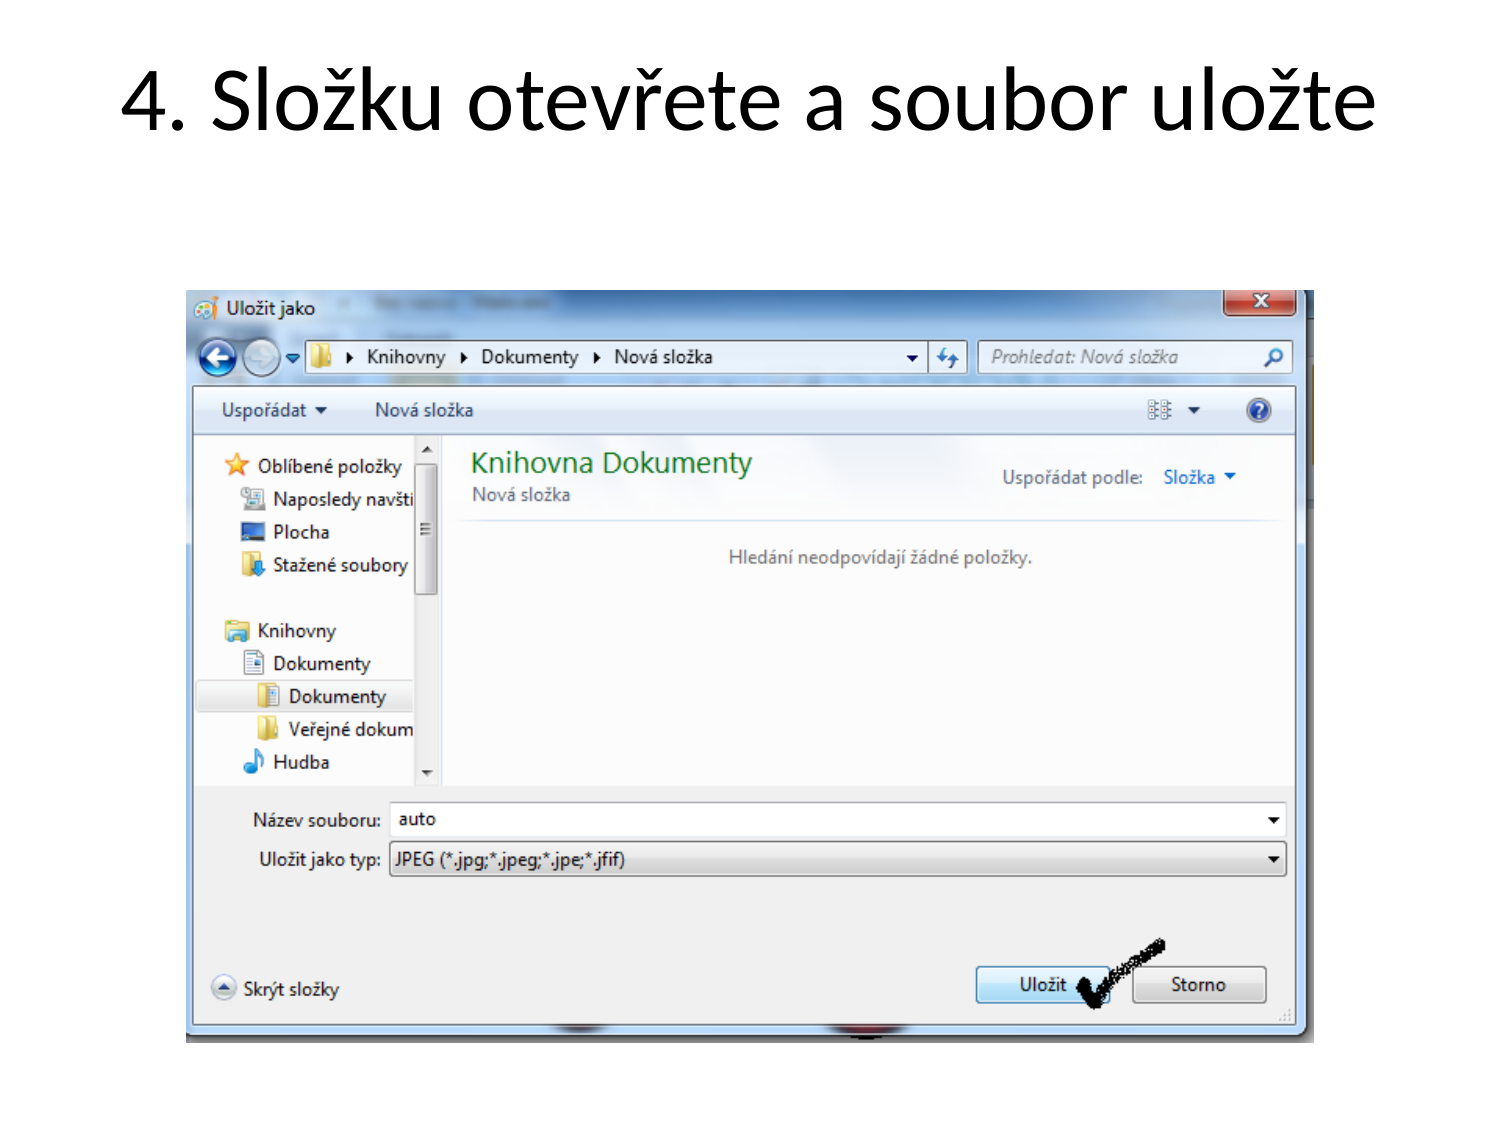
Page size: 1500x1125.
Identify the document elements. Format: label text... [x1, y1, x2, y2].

picture [186, 290, 1314, 1043]
title 4. Složku otevřete a soubor uložte [0, 0, 1500, 188]
